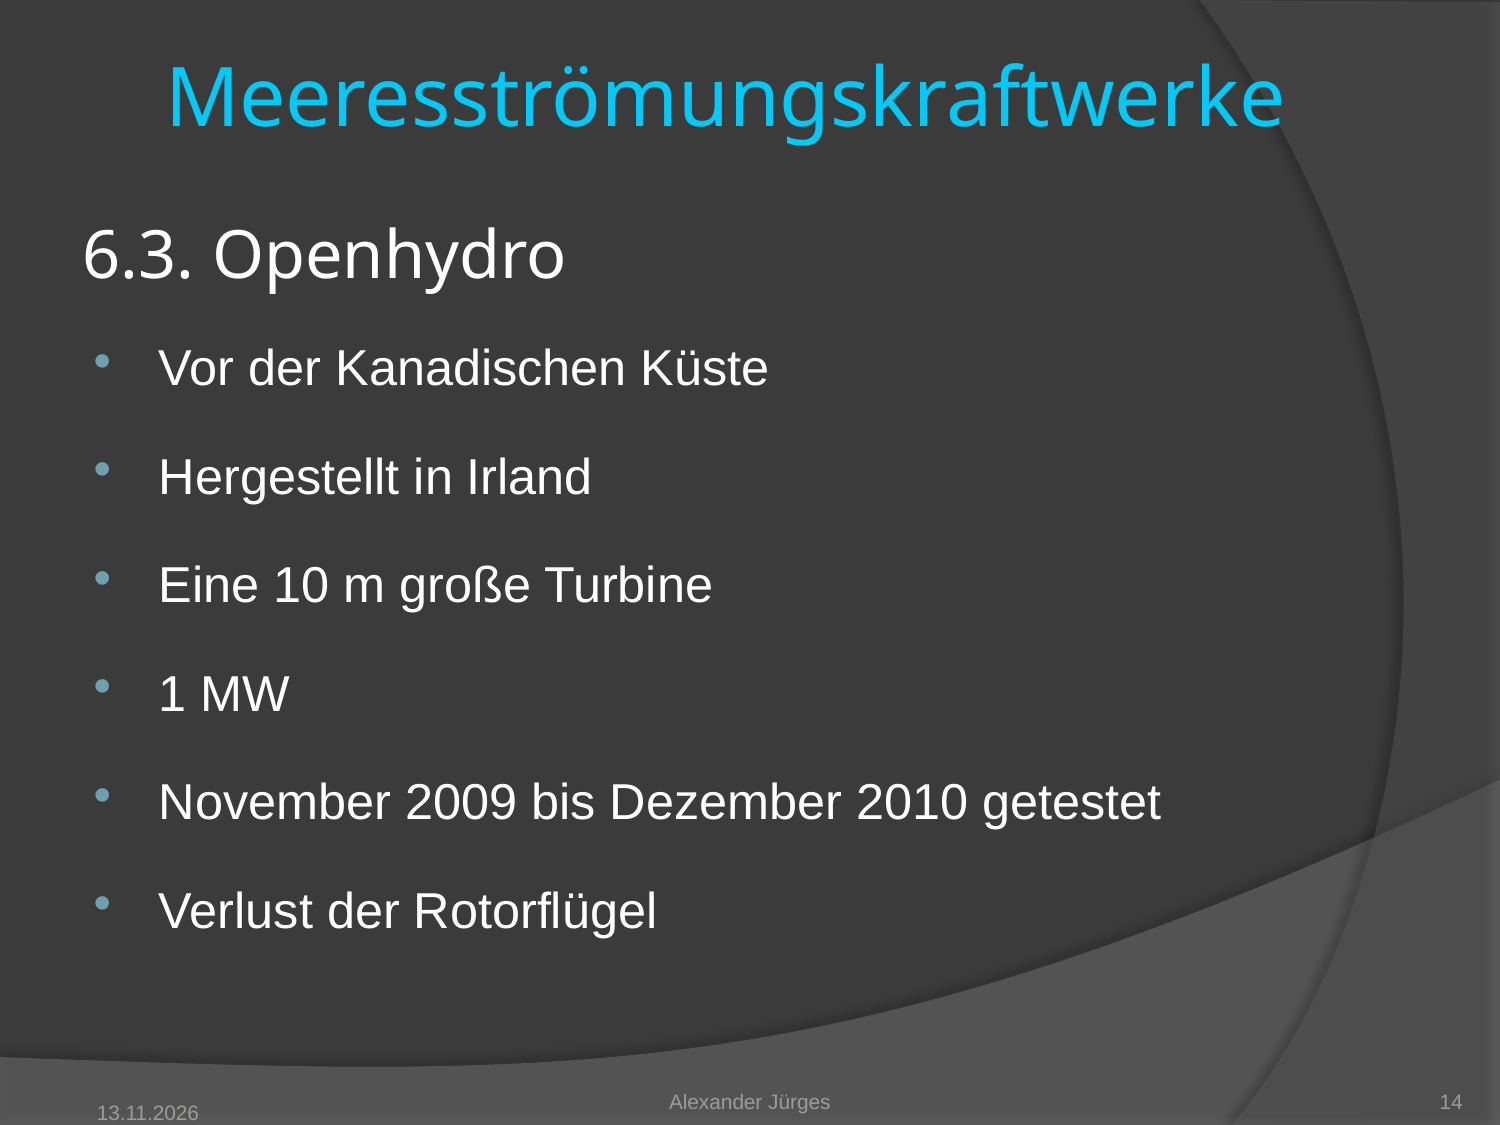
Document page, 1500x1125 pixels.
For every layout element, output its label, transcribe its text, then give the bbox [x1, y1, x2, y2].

slide_number 14 [1337, 1053, 1463, 1114]
footer Alexander Jürges [512, 1053, 988, 1114]
text_box 6.3. Openhydro [74, 187, 1500, 317]
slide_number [82, 1065, 432, 1125]
list Vor der Kanadischen Küste Hergestellt in Irland Eine 10 m große Turbine 1 MW November 2009 bis Dezember 2010 getestet Verlust der Rotorflügel [75, 328, 1300, 950]
text_box Meeresströmungskraftwerke [157, 0, 1383, 187]
